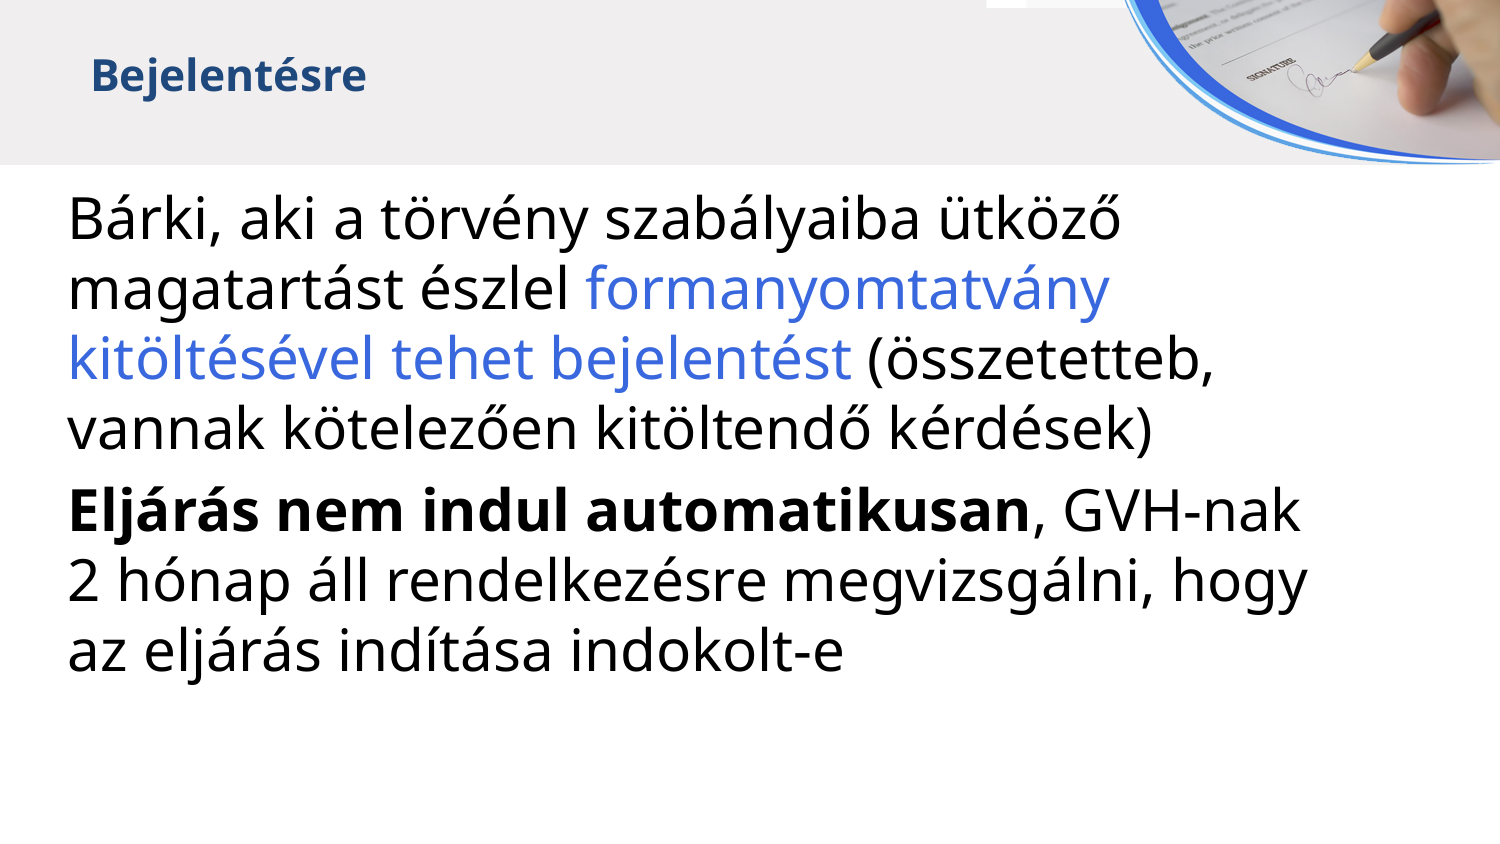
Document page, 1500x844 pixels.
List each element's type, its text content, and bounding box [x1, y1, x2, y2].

list Bejelentésre [29, 13, 1500, 109]
picture [0, 0, 1500, 844]
list Bárki, aki a törvény szabályaiba ütköző magatartást észlel formanyomtatvány kitöltésével tehet bejelentést (összetetteb, vannak kötelezően kitöltendő kérdések) Eljárás nem indul automatikusan, GVH-nak 2 hónap áll rendelkezésre megvizsgálni, hogy az eljárás indítása indokolt-e [53, 173, 1353, 741]
